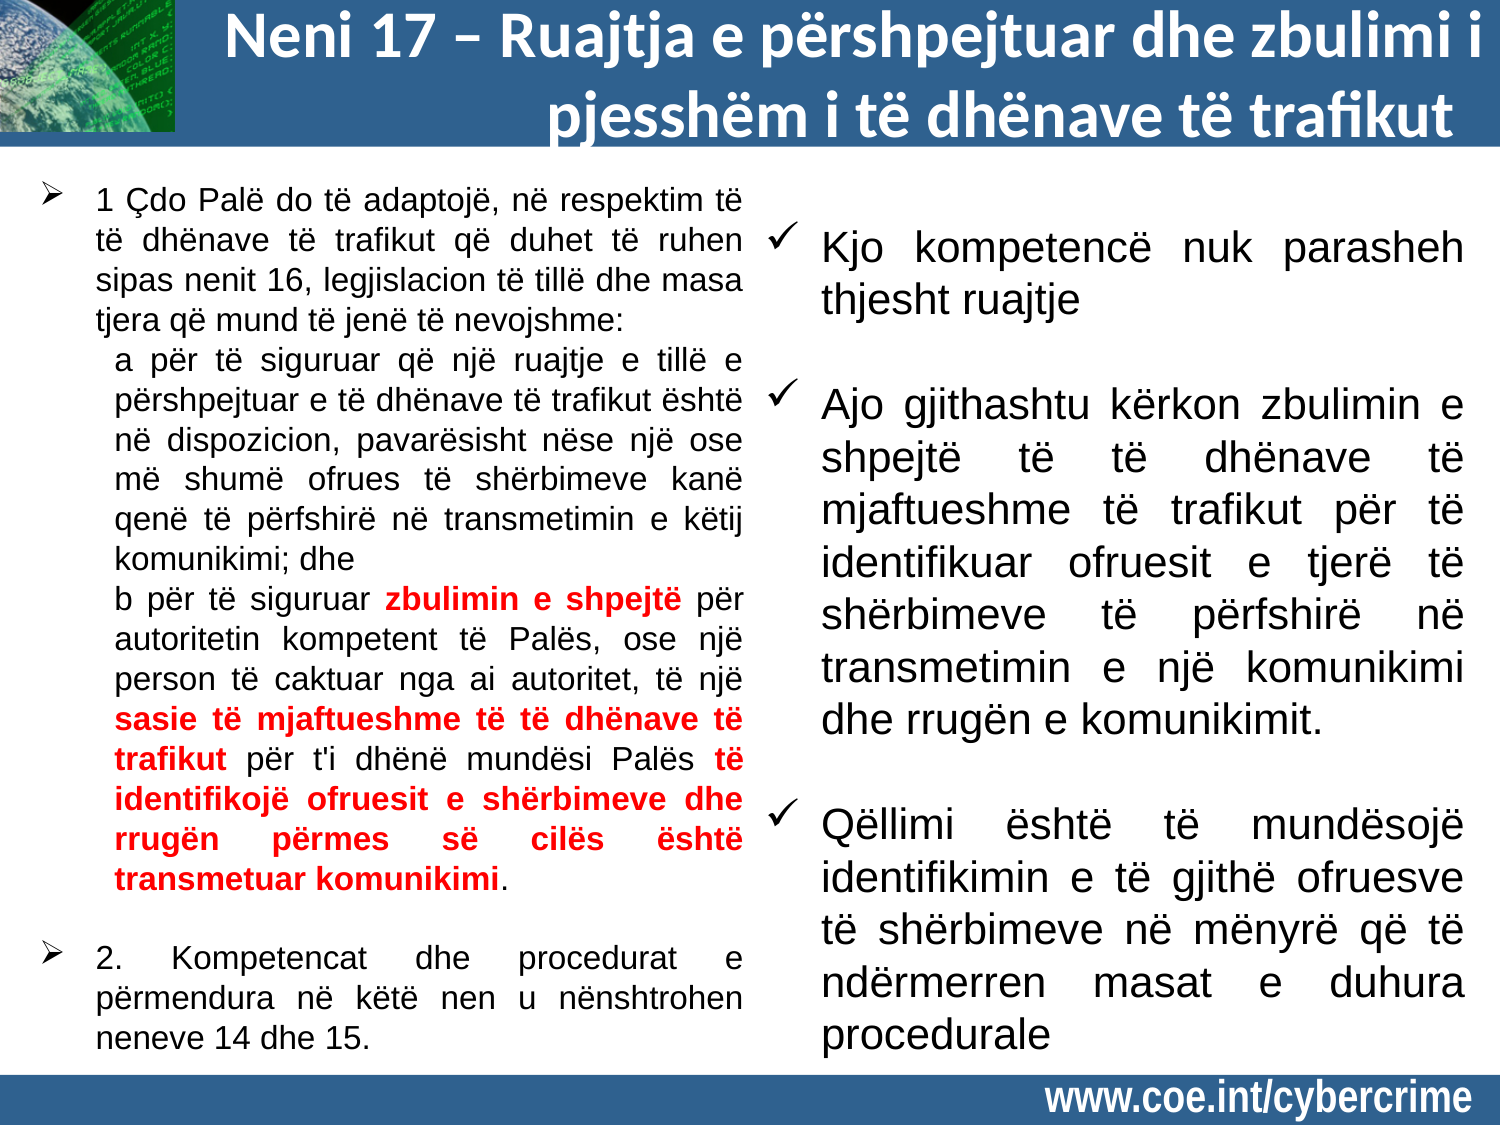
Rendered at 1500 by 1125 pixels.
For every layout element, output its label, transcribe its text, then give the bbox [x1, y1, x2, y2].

picture [0, 0, 175, 132]
text_box [0, 1073, 1030, 1125]
text_box www.coe.int/cybercrime [1030, 1059, 1500, 1125]
text_box Neni 17 – Ruajtja e përshpejtuar dhe zbulimi i pjesshëm i të dhënave të trafikut [0, 0, 1500, 149]
text_box Kjo kompetencë nuk parasheh thjesht ruajtje Ajo gjithashtu kërkon zbulimin e shpejtë të të dhënave të mjaftueshme të trafikut për të identifikuar ofruesit e tjerë të shërbimeve të përfshirë në transmetimin e një komunikimi dhe rrugën e komunikimit. Qëllimi është të mundësojë identifikimin e të gjithë ofruesve të shërbimeve në mënyrë që të ndërmerren masat e duhura procedurale [749, 211, 1480, 1066]
text_box 1 Çdo Palë do të adaptojë, në respektim të të dhënave të trafikut që duhet të ruhen sipas nenit 16, legjislacion të tillë dhe masa tjera që mund të jenë të nevojshme: a për të siguruar që një ruajtje e tillë e përshpejtuar e të dhënave të trafikut është në dispozicion, pavarësisht nëse një ose më shumë ofrues të shërbimeve kanë qenë të përfshirë në transmetimin e këtij komunikimi; dhe b për të siguruar zbulimin e shpejtë për autoritetin kompetent të Palës, ose një person të caktuar nga ai autoritet, të një sasie të mjaftueshme të të dhënave të trafikut për t'i dhënë mundësi Palës të identifikojë ofruesit e shërbimeve dhe rrugën përmes së cilës është transmetuar komunikimi. 2. Kompetencat dhe procedurat e përmendura në këtë nen u nënshtrohen neneve 14 dhe 15. [24, 170, 759, 1064]
